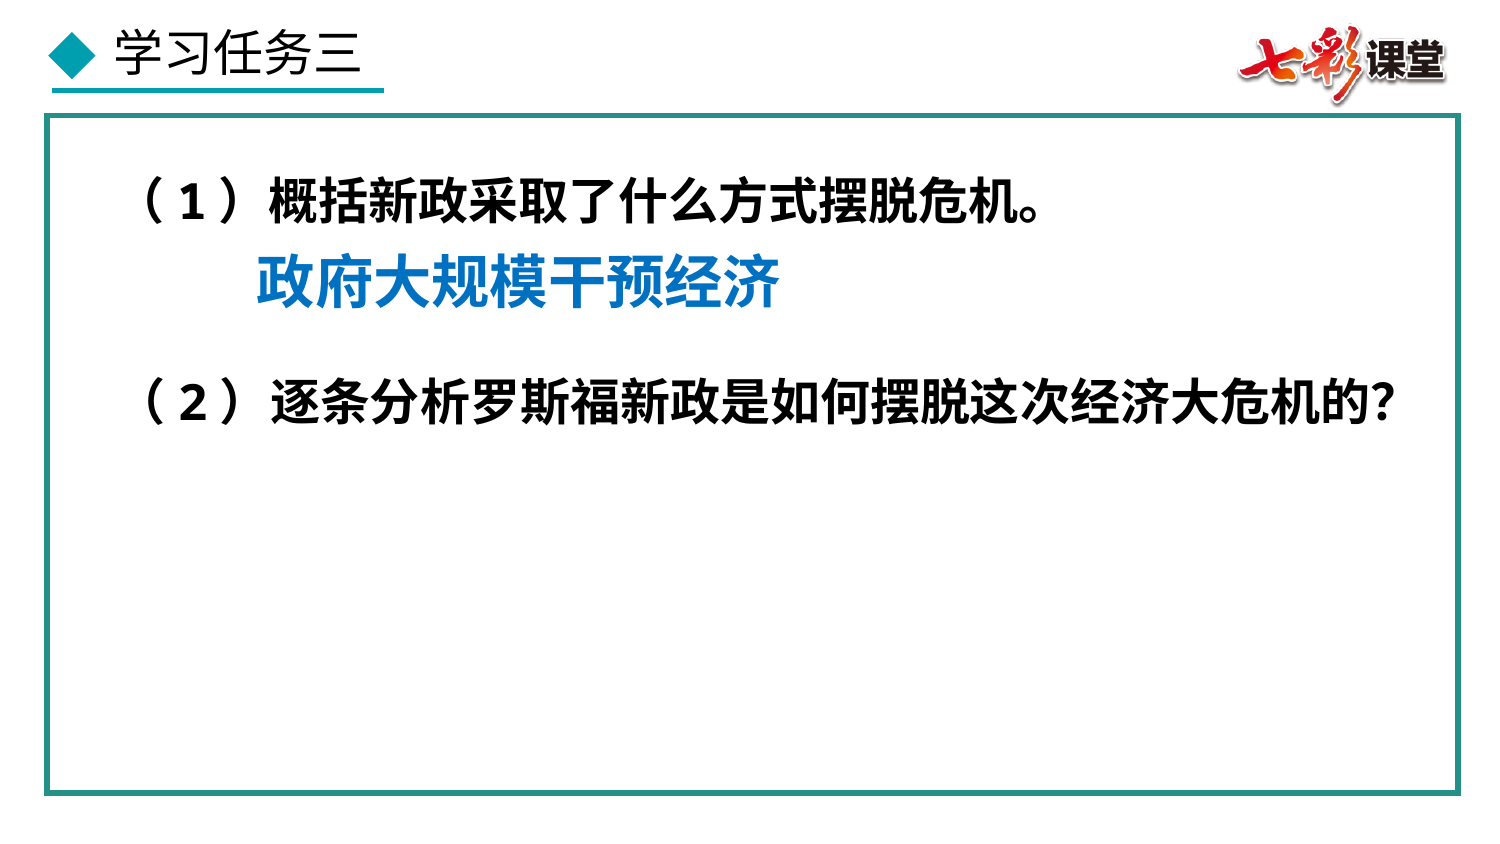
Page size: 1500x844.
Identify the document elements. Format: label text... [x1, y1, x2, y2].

text_box （2）逐条分析罗斯福新政是如何摆脱这次经济大危机的？ [101, 362, 1436, 438]
text_box 政府大规模干预经济 [242, 237, 1300, 323]
text_box （1）概括新政采取了什么方式摆脱危机。 [100, 162, 1164, 237]
picture [1234, 20, 1451, 108]
